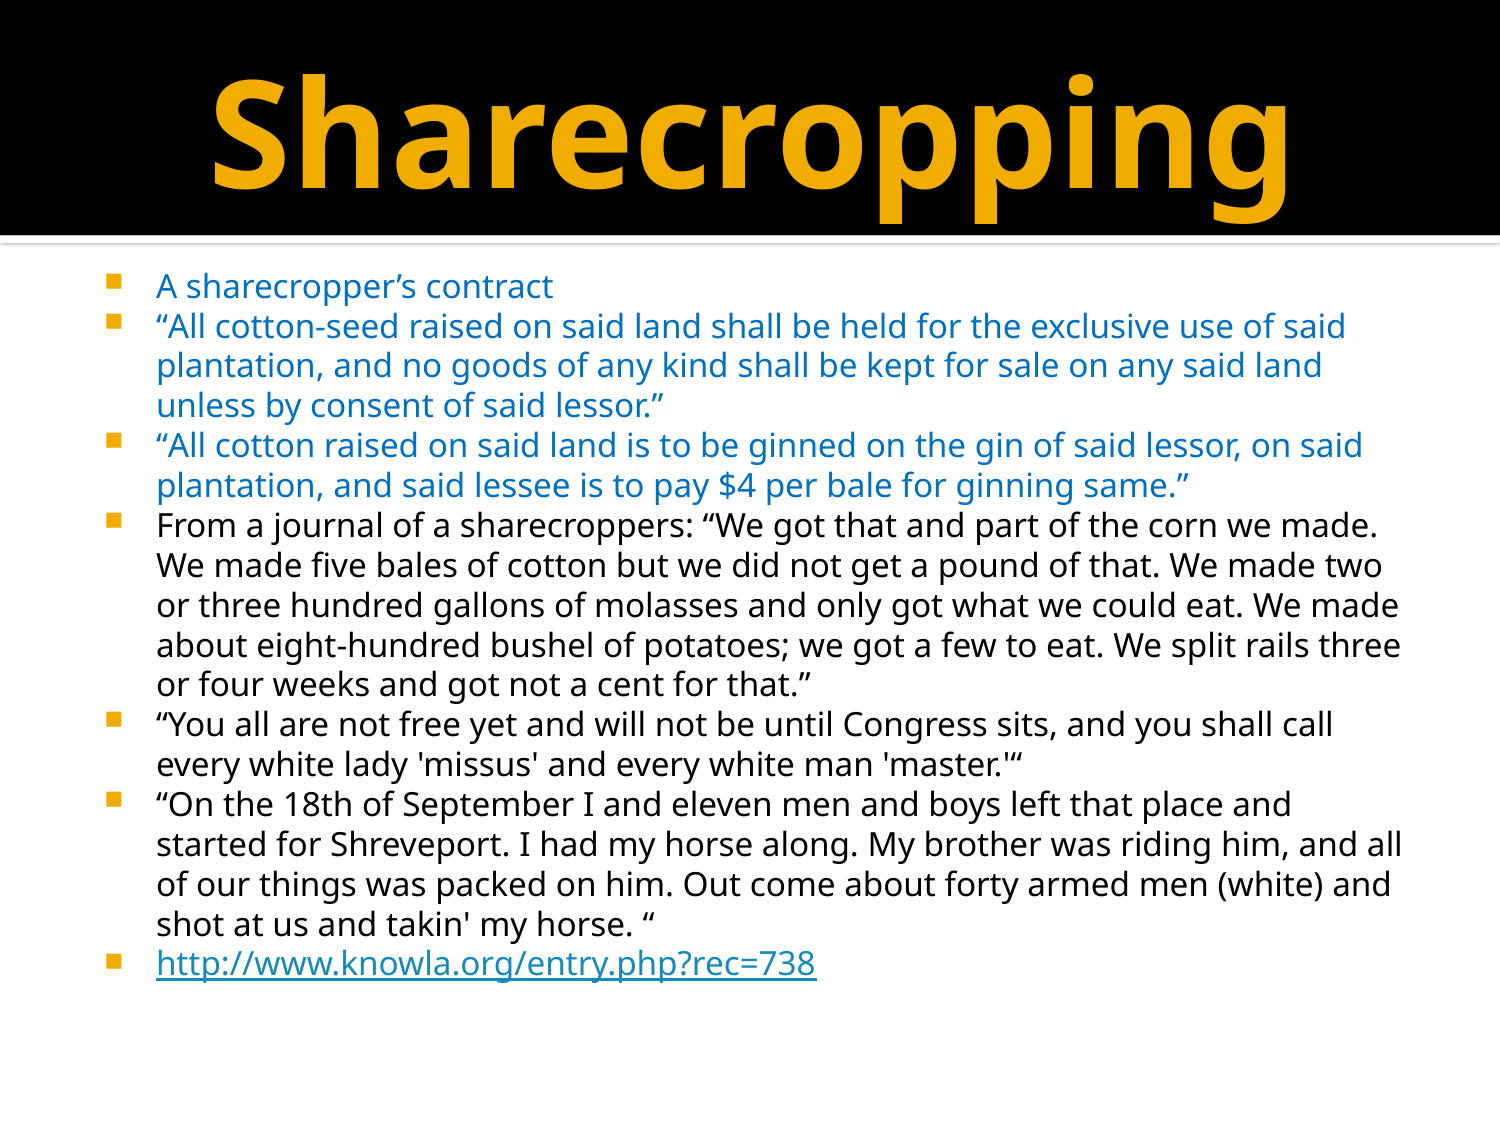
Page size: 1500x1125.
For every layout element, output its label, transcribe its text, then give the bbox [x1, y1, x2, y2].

list A sharecropper’s contract “All cotton-seed raised on said land shall be held for the exclusive use of said plantation, and no goods of any kind shall be kept for sale on any said land unless by consent of said lessor.” “All cotton raised on said land is to be ginned on the gin of said lessor, on said plantation, and said lessee is to pay $4 per bale for ginning same.” From a journal of a sharecroppers: “We got that and part of the corn we made. We made five bales of cotton but we did not get a pound of that. We made two or three hundred gallons of molasses and only got what we could eat. We made about eight-hundred bushel of potatoes; we got a few to eat. We split rails three or four weeks and got not a cent for that.” “You all are not free yet and will not be until Congress sits, and you shall call every white lady 'missus' and every white man 'master.'“ “On the 18th of September I and eleven men and boys left that place and started for Shreveport. I had my horse along. My brother was riding him, and all of our things was packed on him. Out come about forty armed men (white) and shot at us and takin' my horse. “ http://www.knowla.org/entry.php?rec=738 [75, 249, 1425, 1050]
title Sharecropping [75, 25, 1425, 231]
